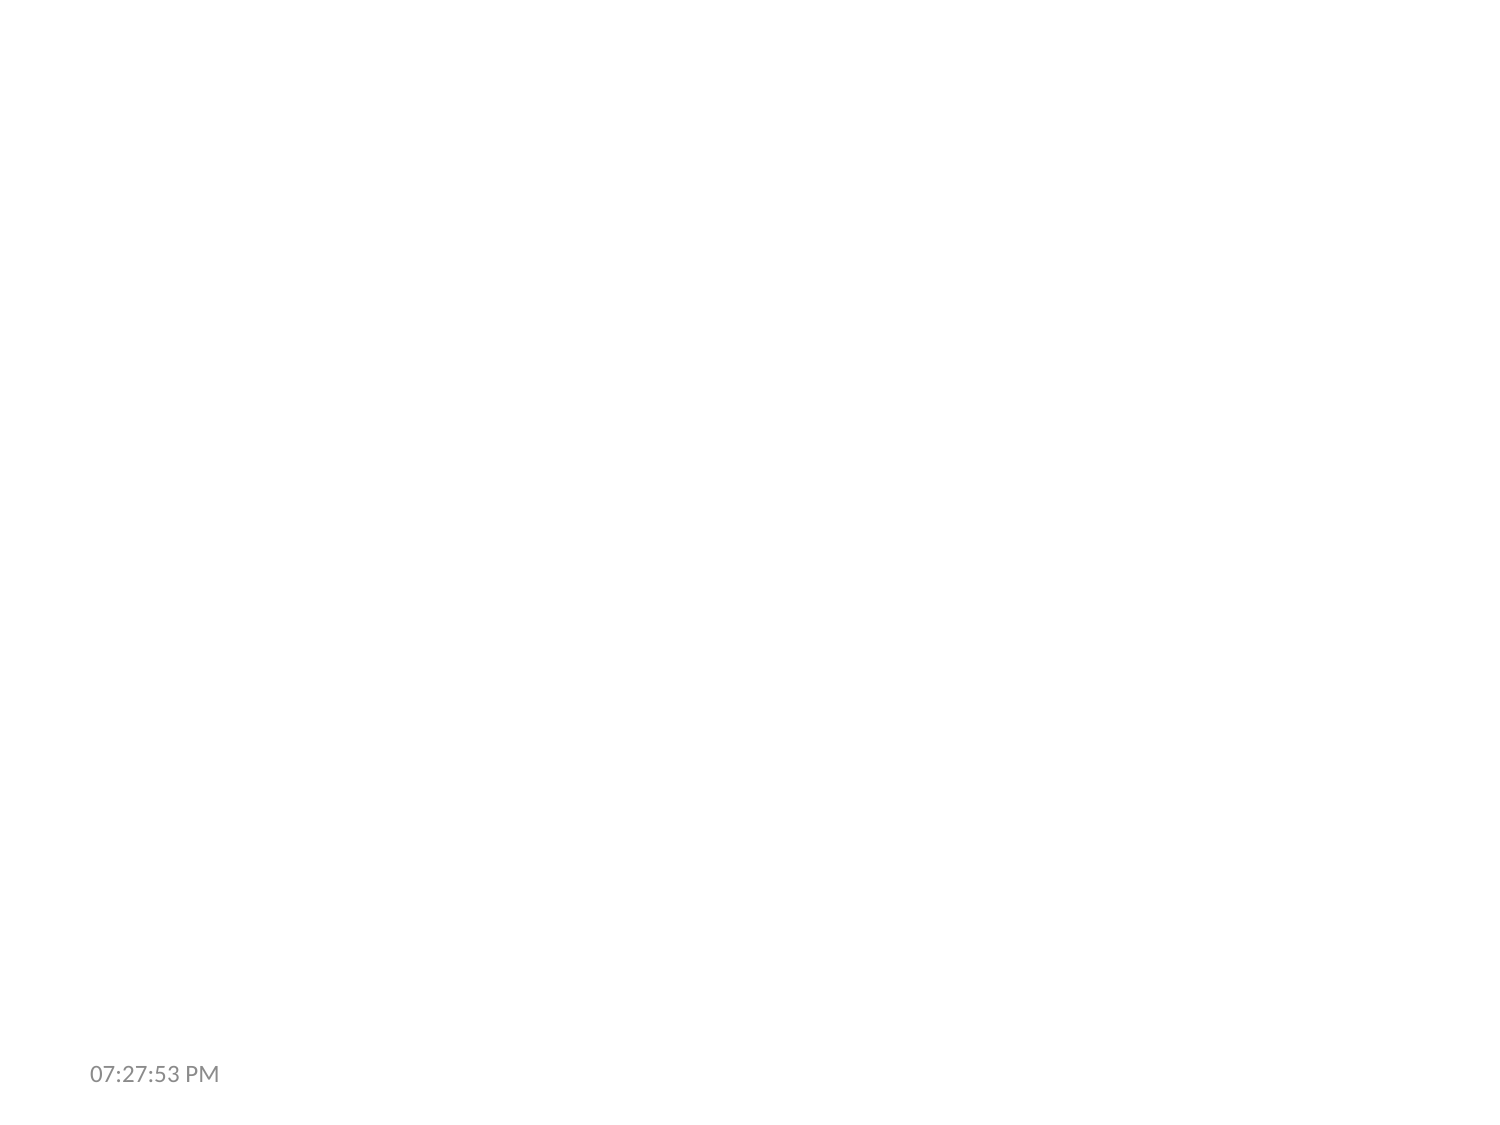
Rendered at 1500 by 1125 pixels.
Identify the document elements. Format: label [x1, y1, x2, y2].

slide_number [75, 1042, 425, 1103]
